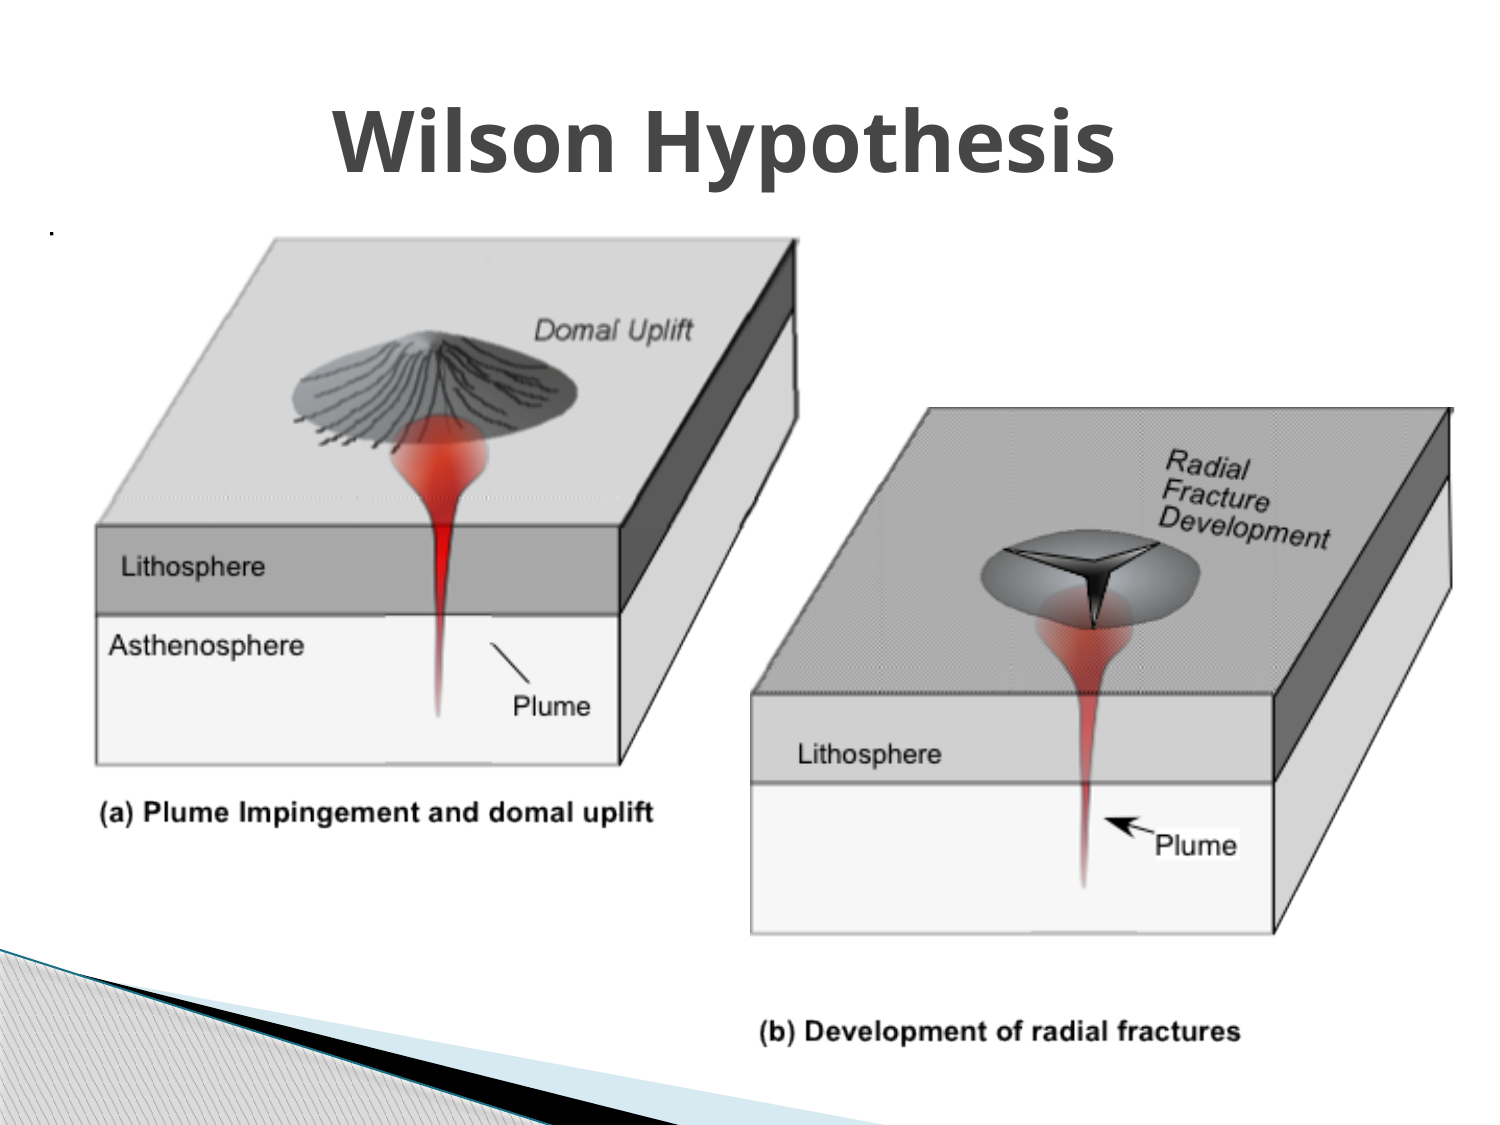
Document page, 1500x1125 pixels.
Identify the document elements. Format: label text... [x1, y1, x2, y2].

picture [50, 232, 1457, 1050]
title Wilson Hypothesis [318, 45, 1500, 233]
